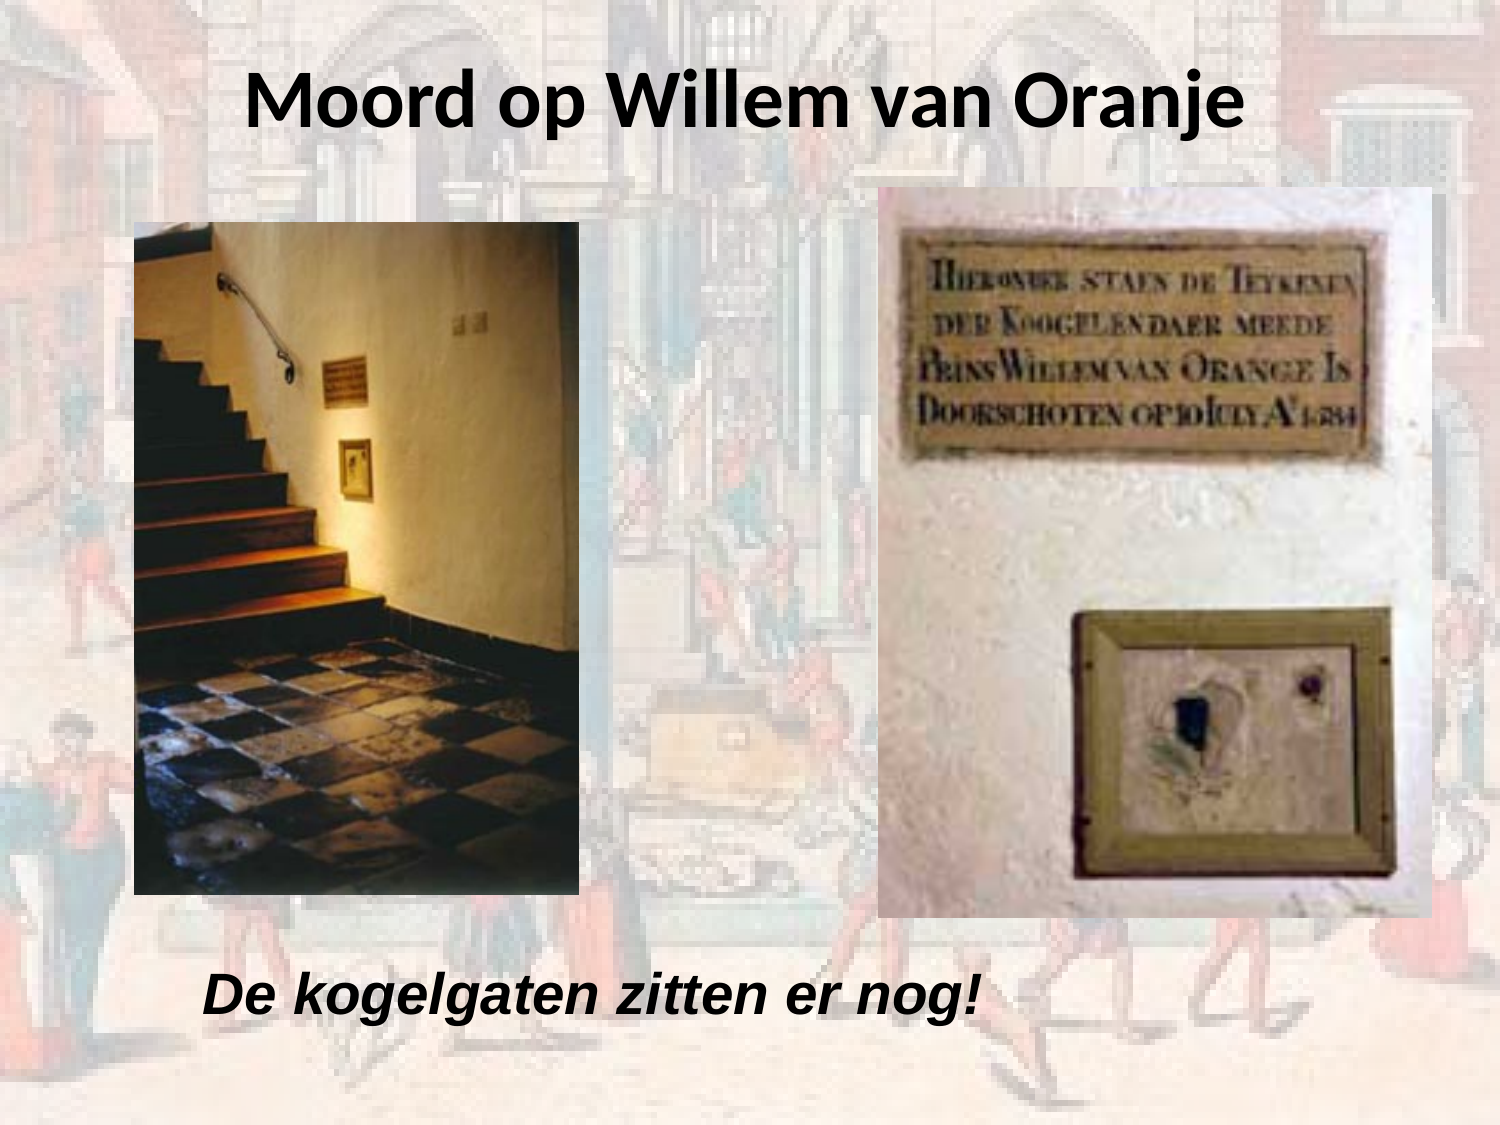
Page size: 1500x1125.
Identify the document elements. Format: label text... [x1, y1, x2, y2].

title Moord op Willem van Oranje [70, 0, 1421, 188]
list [134, 222, 579, 895]
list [878, 187, 1432, 918]
text_box De kogelgaten zitten er nog! [187, 949, 1187, 1034]
